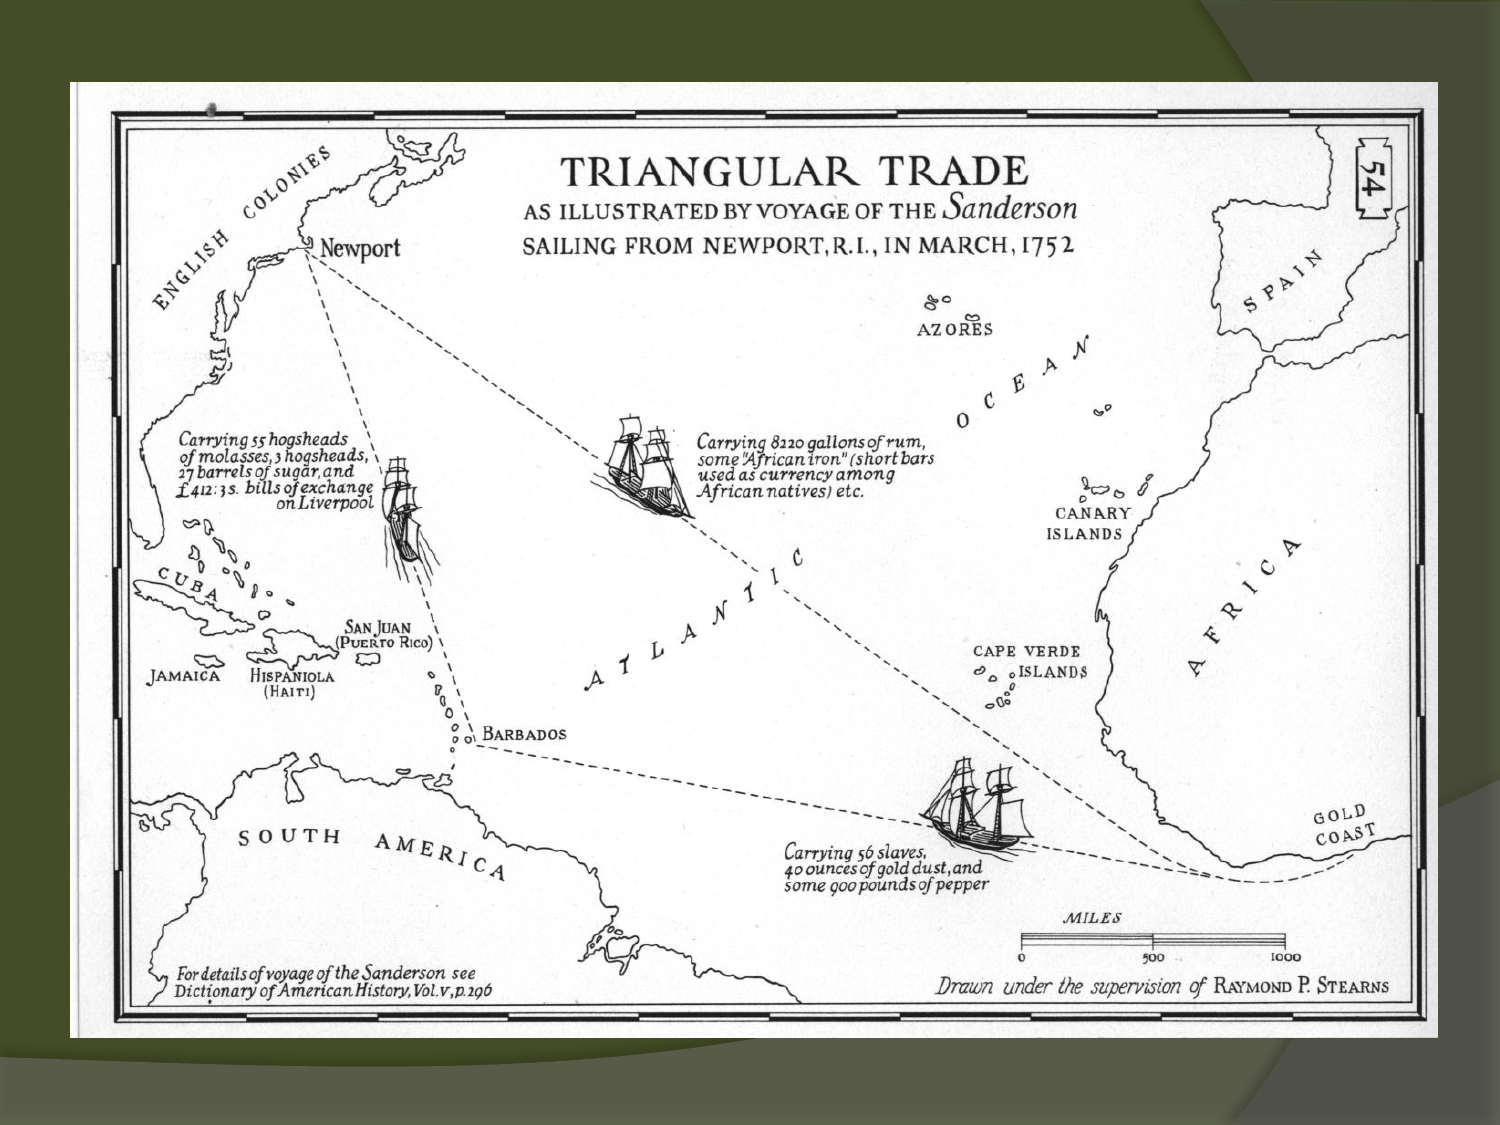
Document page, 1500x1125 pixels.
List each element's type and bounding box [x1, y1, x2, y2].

picture [69, 81, 1438, 1038]
